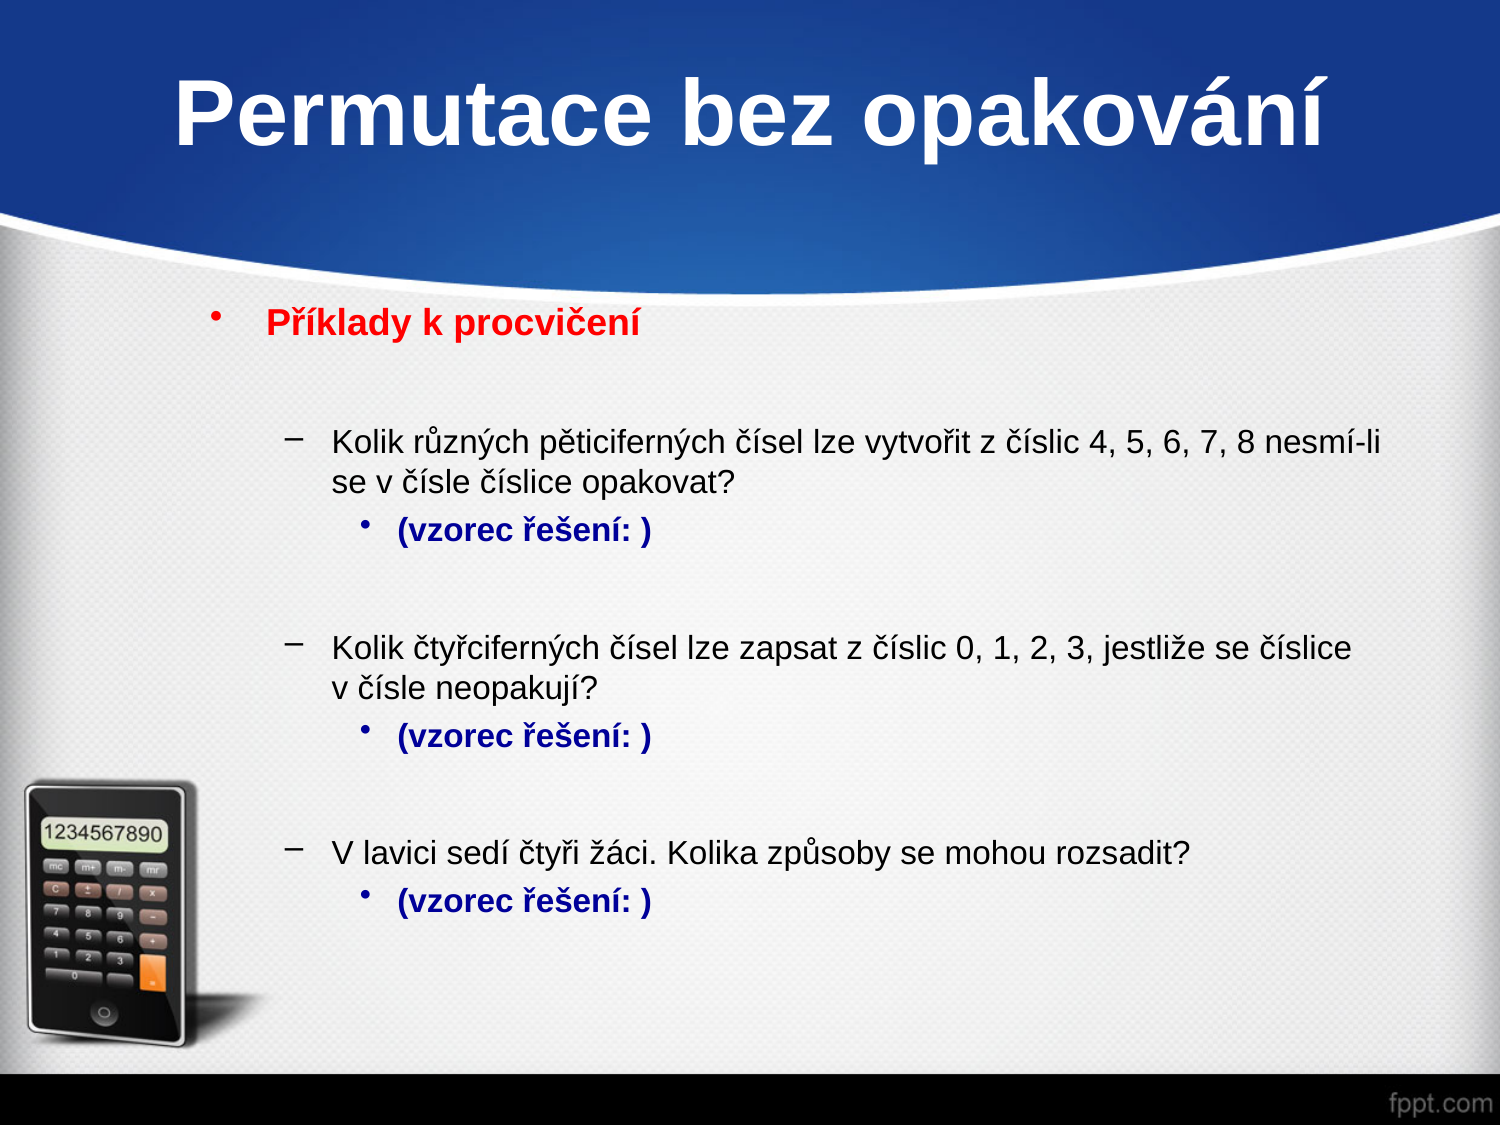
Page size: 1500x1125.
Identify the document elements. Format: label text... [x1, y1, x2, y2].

picture [0, 0, 1500, 1125]
text_box Permutace bez opakování [64, 30, 1436, 185]
